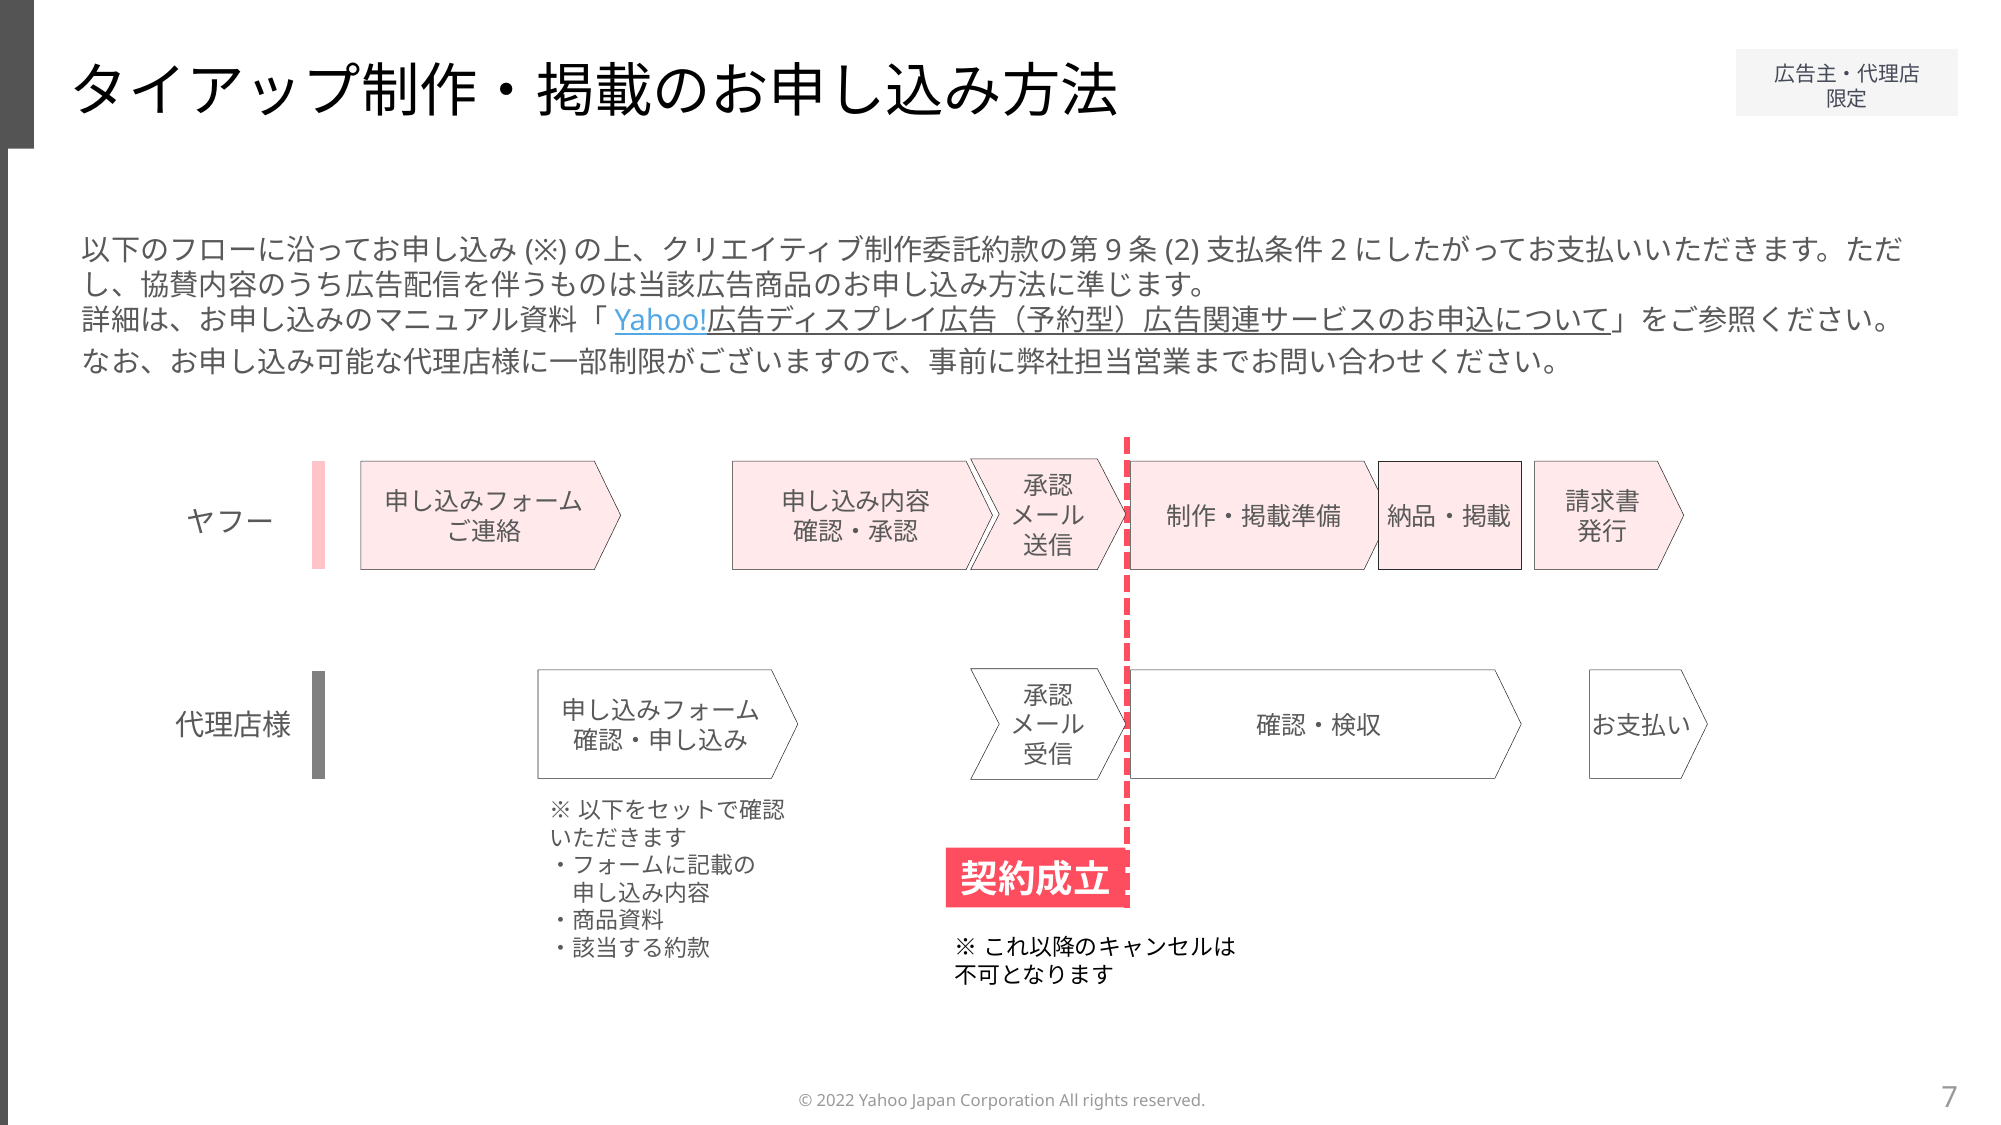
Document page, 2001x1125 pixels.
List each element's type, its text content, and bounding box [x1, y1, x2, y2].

text_box 申し込みフォーム 確認・申し込み [537, 669, 798, 779]
slide_number 7 [1803, 1070, 1973, 1125]
text_box 以下のフローに沿ってお申し込み(※)の上、クリエイティブ制作委託約款の第9条(2)支払条件2にしたがってお支払いいただきます。ただし、協賛内容のうち広告配信を伴うものは当該広告商品のお申し込み方法に準じます。 詳細は、お申し込みのマニュアル資料「Yahoo!広告ディスプレイ広告（予約型）広告関連サービスのお申込について」をご参照ください。 なお、お申し込み可能な代理店様に一部制限がございますので、事前に弊社担当営業までお問い合わせください。 [66, 223, 1945, 387]
text_box お支払い [1589, 669, 1708, 779]
text_box 制作・掲載準備 [1132, 461, 1377, 570]
text_box 申し込み内容 確認・承認 [732, 461, 993, 570]
text_box 確認・検収 [1132, 669, 1522, 779]
text_box ※これ以降のキャンセルは 不可となります [939, 910, 1306, 1011]
text_box 契約成立 [945, 847, 1122, 908]
text_box 代理店様 [160, 688, 312, 760]
text_box 納品・掲載 [1377, 461, 1522, 570]
text_box 申し込みフォーム ご連絡 [360, 461, 621, 570]
text_box ※以下をセットで確認 いただきます ・フォームに記載の 申し込み内容 ・商品資料 ・該当する約款 [534, 784, 877, 972]
text_box 請求書 発行 [1534, 461, 1684, 570]
list タイアップ制作・掲載のお申し込み方法 [54, 21, 1656, 155]
text_box 承認メール 送信 [970, 458, 1122, 570]
text_box ヤフー [171, 485, 303, 557]
text_box 承認メール 受信 [970, 668, 1122, 780]
